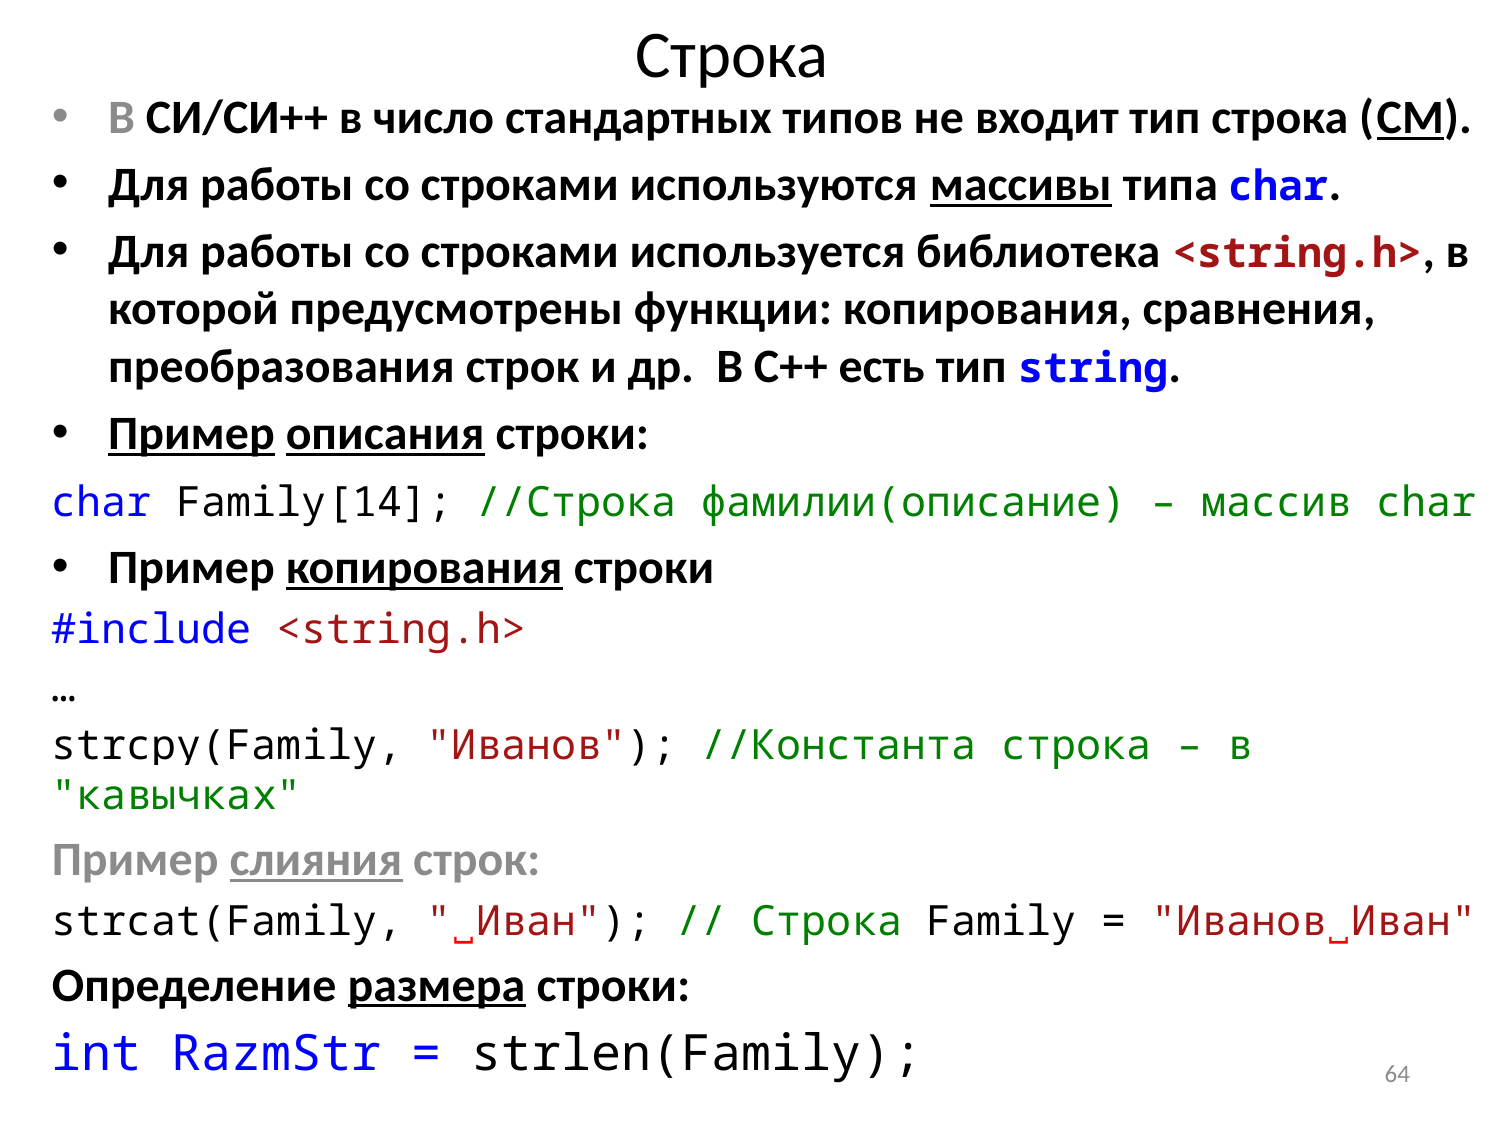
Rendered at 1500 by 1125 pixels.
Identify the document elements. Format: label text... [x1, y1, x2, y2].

title Строка [159, 0, 1306, 78]
text_box В СИ/СИ++ в число стандартных типов не входит тип строка (СМ). Для работы со строками используются массивы типа char. Для работы со строками используется библиотека <string.h>, в которой предусмотрены функции: копирования, сравнения, преобразования строк и др. В С++ есть тип string. Пример описания строки: char Family[14]; //Строка фамилии(описание) – массив char Пример копирования строки #include <string.h> … strcpy(Family, "Иванов"); //Константа строка – в "кавычках" Пример слияния строк: strcat(Family, "˽Иван"); // Строка Family = "Иванов˽Иван" Определение размера строки: int RazmStr = strlen(Family); [36, 78, 1500, 1047]
slide_number 64 [1074, 1042, 1425, 1103]
